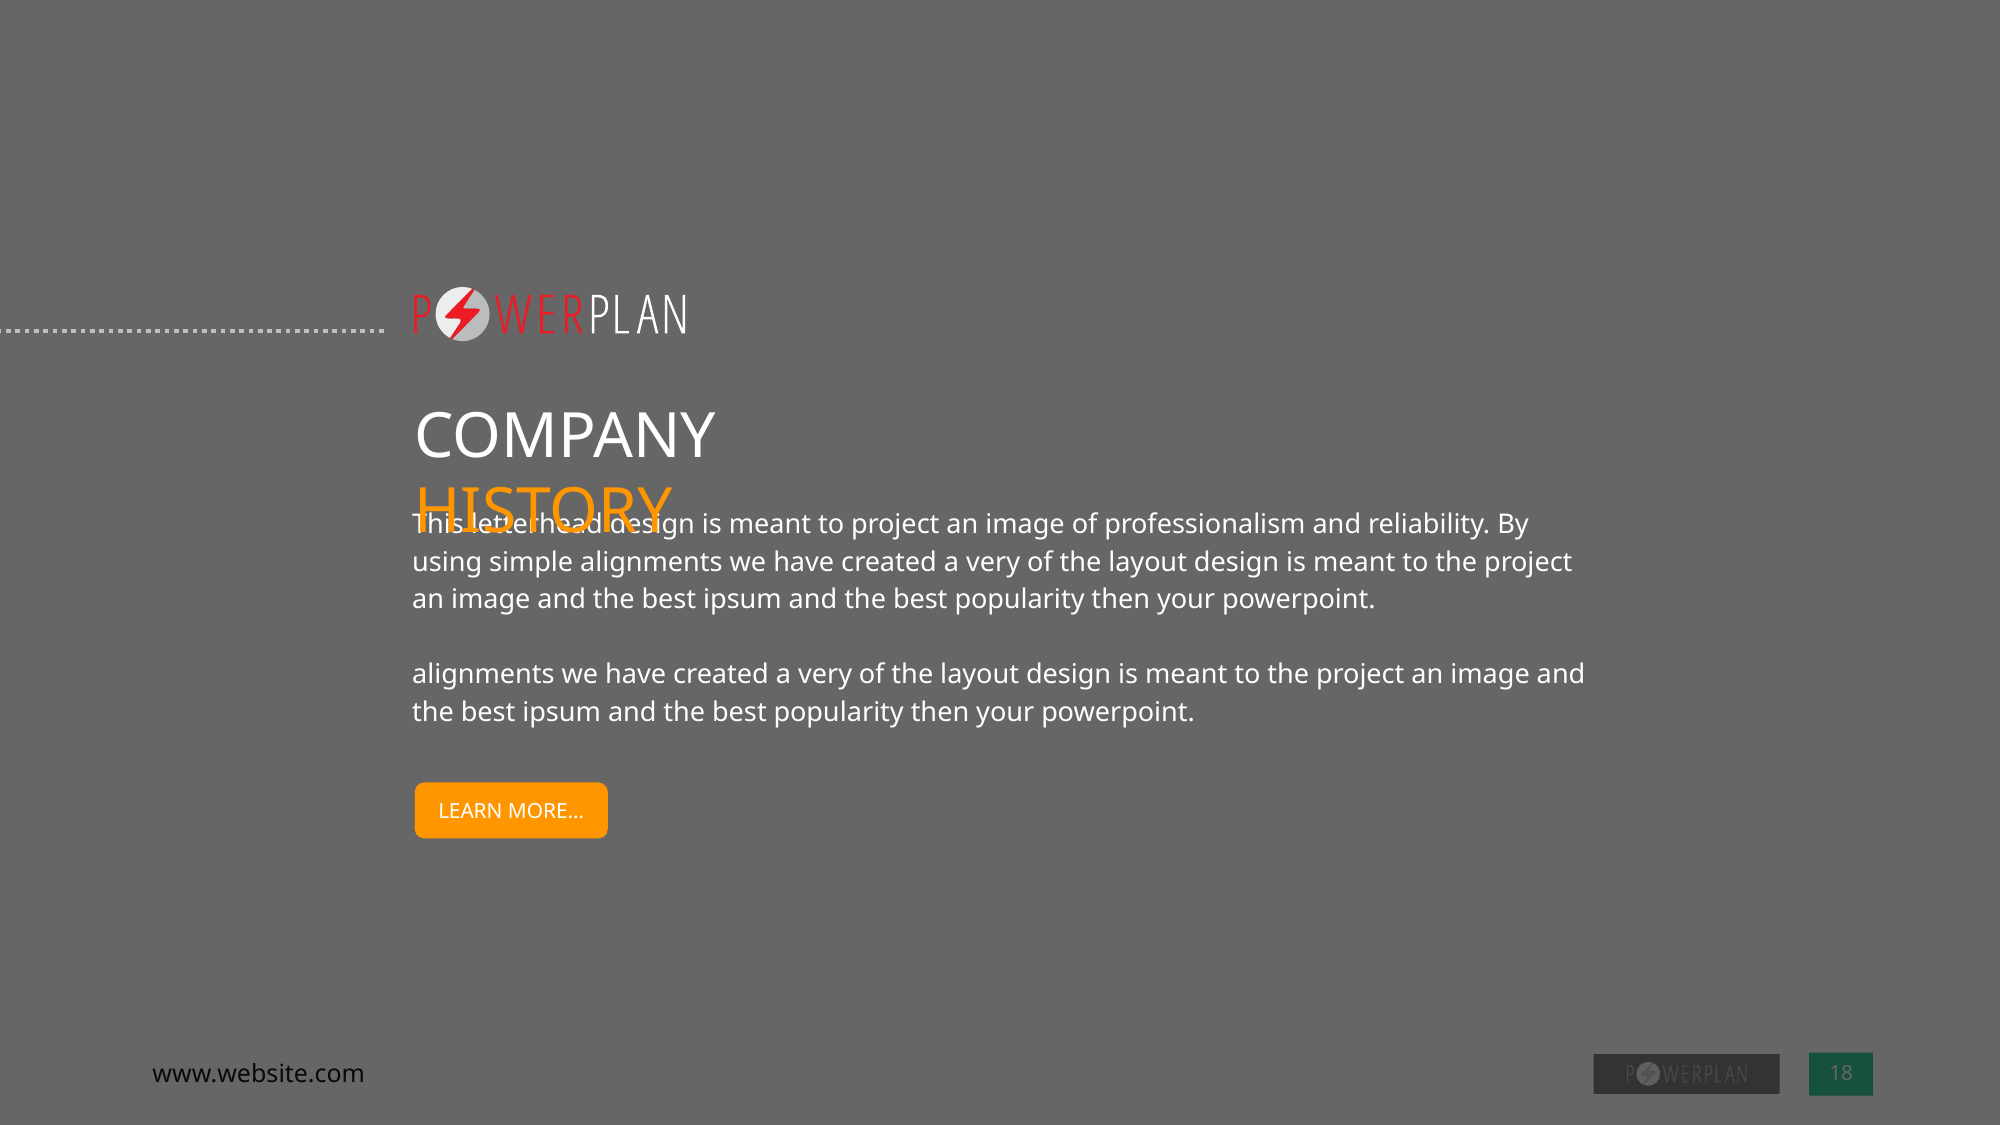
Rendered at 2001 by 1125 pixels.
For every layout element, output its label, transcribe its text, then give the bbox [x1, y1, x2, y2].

text_box This letterhead design is meant to project an image of professionalism and reliability. By using simple alignments we have created a very of the layout design is meant to the project an image and the best ipsum and the best popularity then your powerpoint. alignments we have created a very of the layout design is meant to the project an image and the best ipsum and the best popularity then your powerpoint. [412, 478, 1603, 750]
text_box [0, 0, 2000, 1125]
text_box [0, 286, 686, 342]
text_box COMPANY HISTORY [399, 387, 960, 553]
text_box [405, 782, 618, 839]
